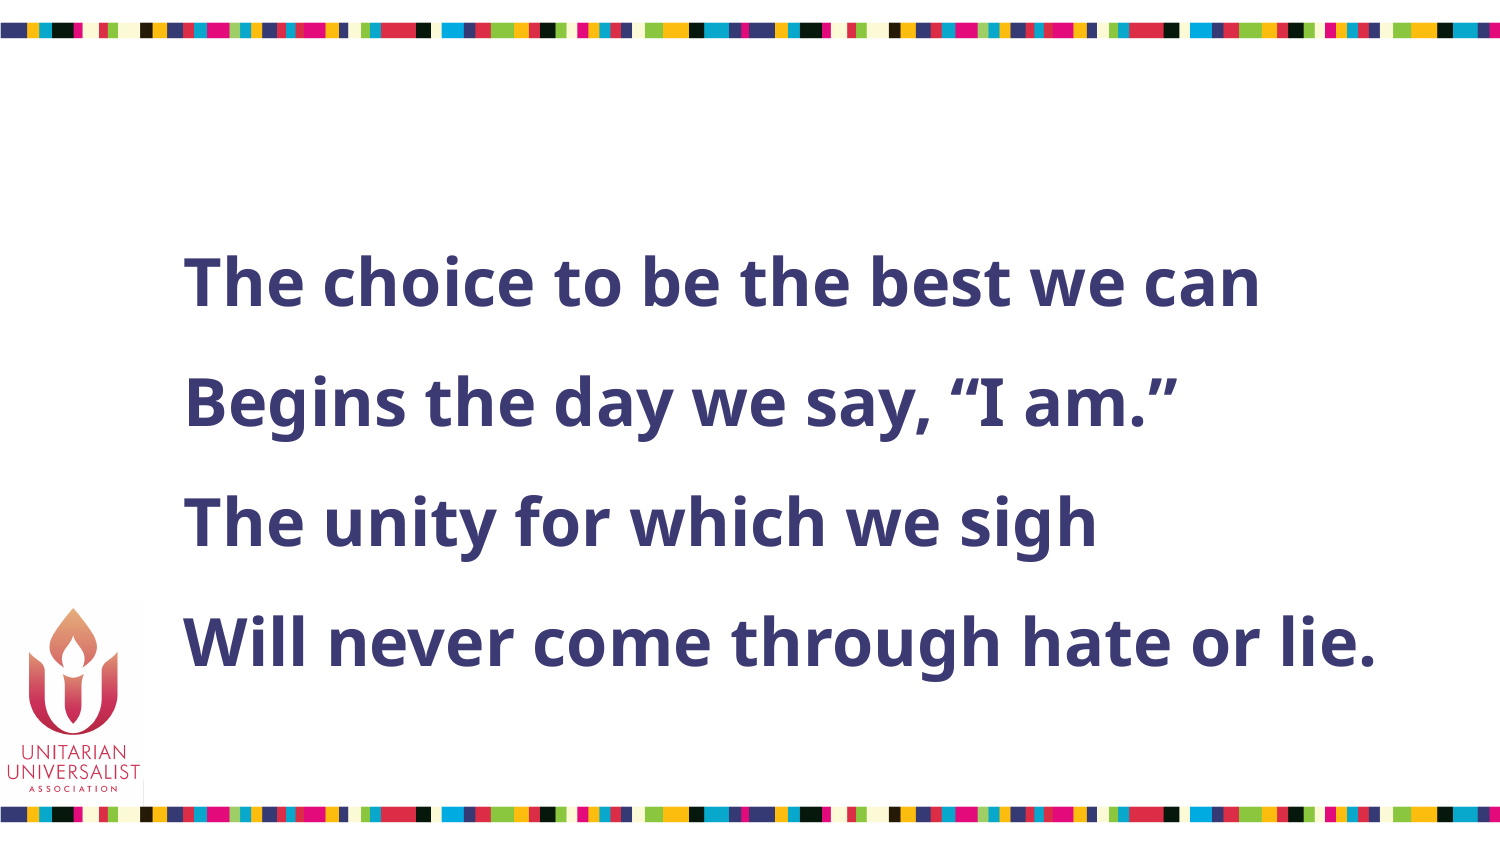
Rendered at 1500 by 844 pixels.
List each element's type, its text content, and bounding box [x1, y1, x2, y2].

picture [0, 22, 1500, 40]
picture [0, 600, 1500, 824]
text_box The choice to be the best we can Begins the day we say, “I am.” The unity for which we sigh Will never come through hate or lie. [168, 184, 1494, 695]
